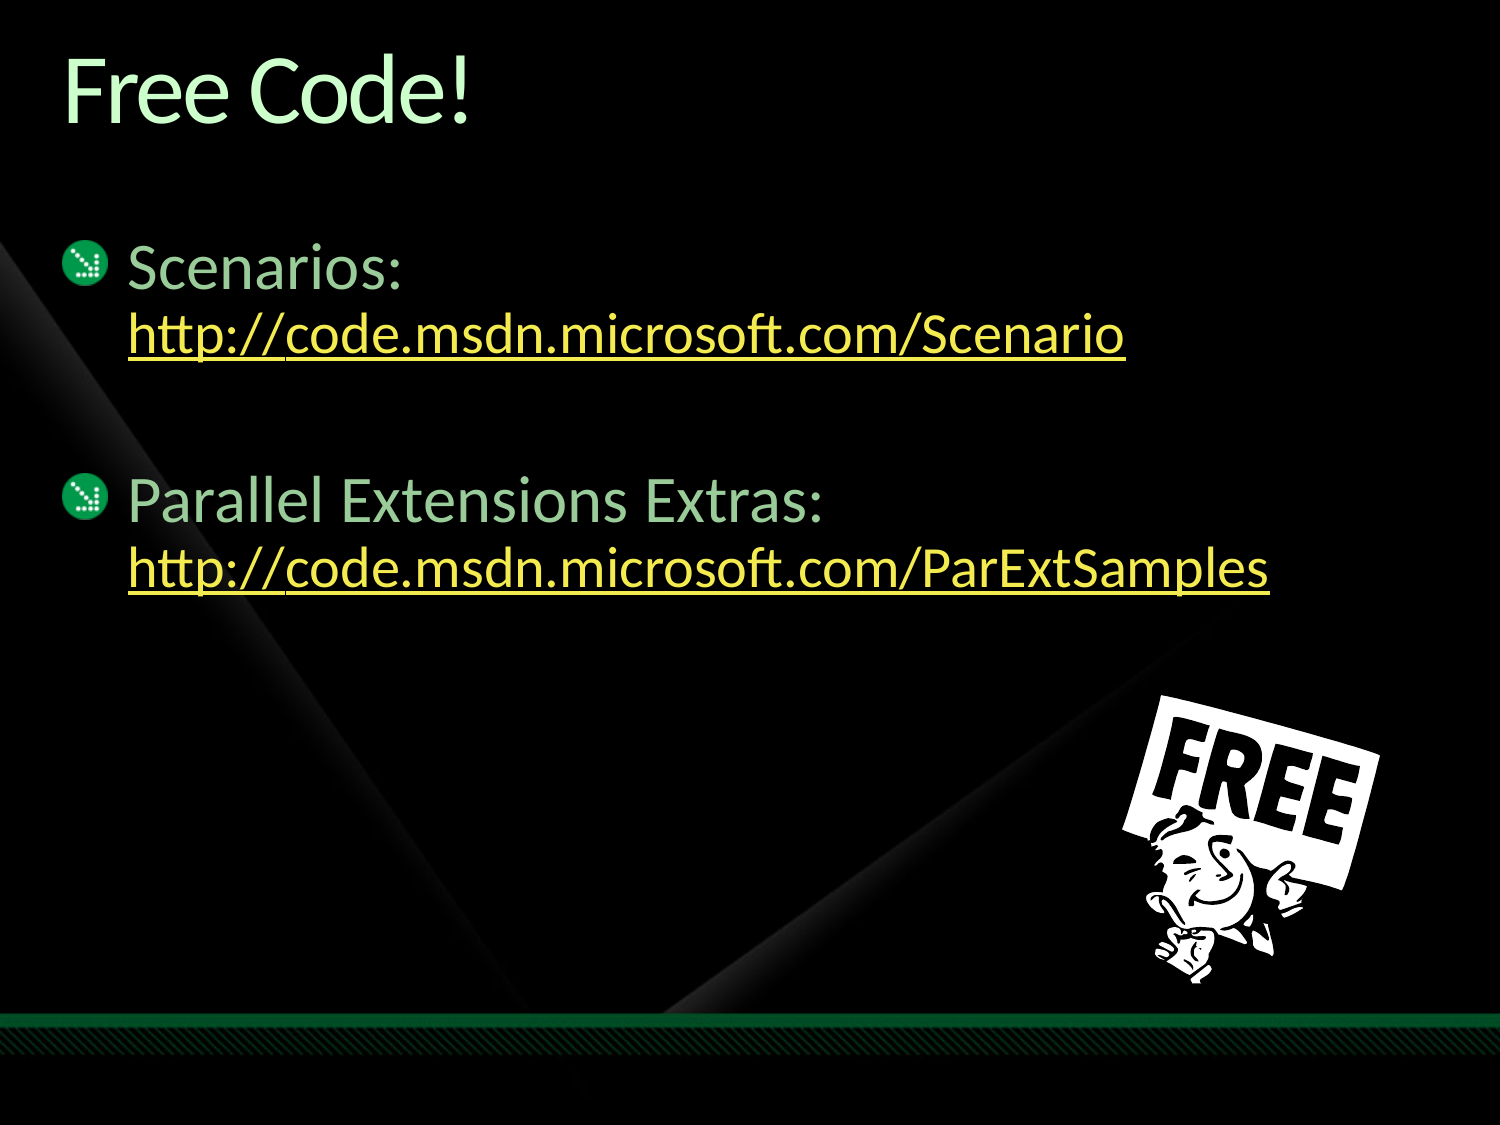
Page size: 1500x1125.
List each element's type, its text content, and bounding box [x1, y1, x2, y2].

picture [0, 0, 1500, 1125]
list Scenarios: http://code.msdn.microsoft.com/Scenario Parallel Extensions Extras: http://code.msdn.microsoft.com/ParExtSamples [62, 231, 1438, 595]
title Free Code! [62, 37, 1438, 147]
